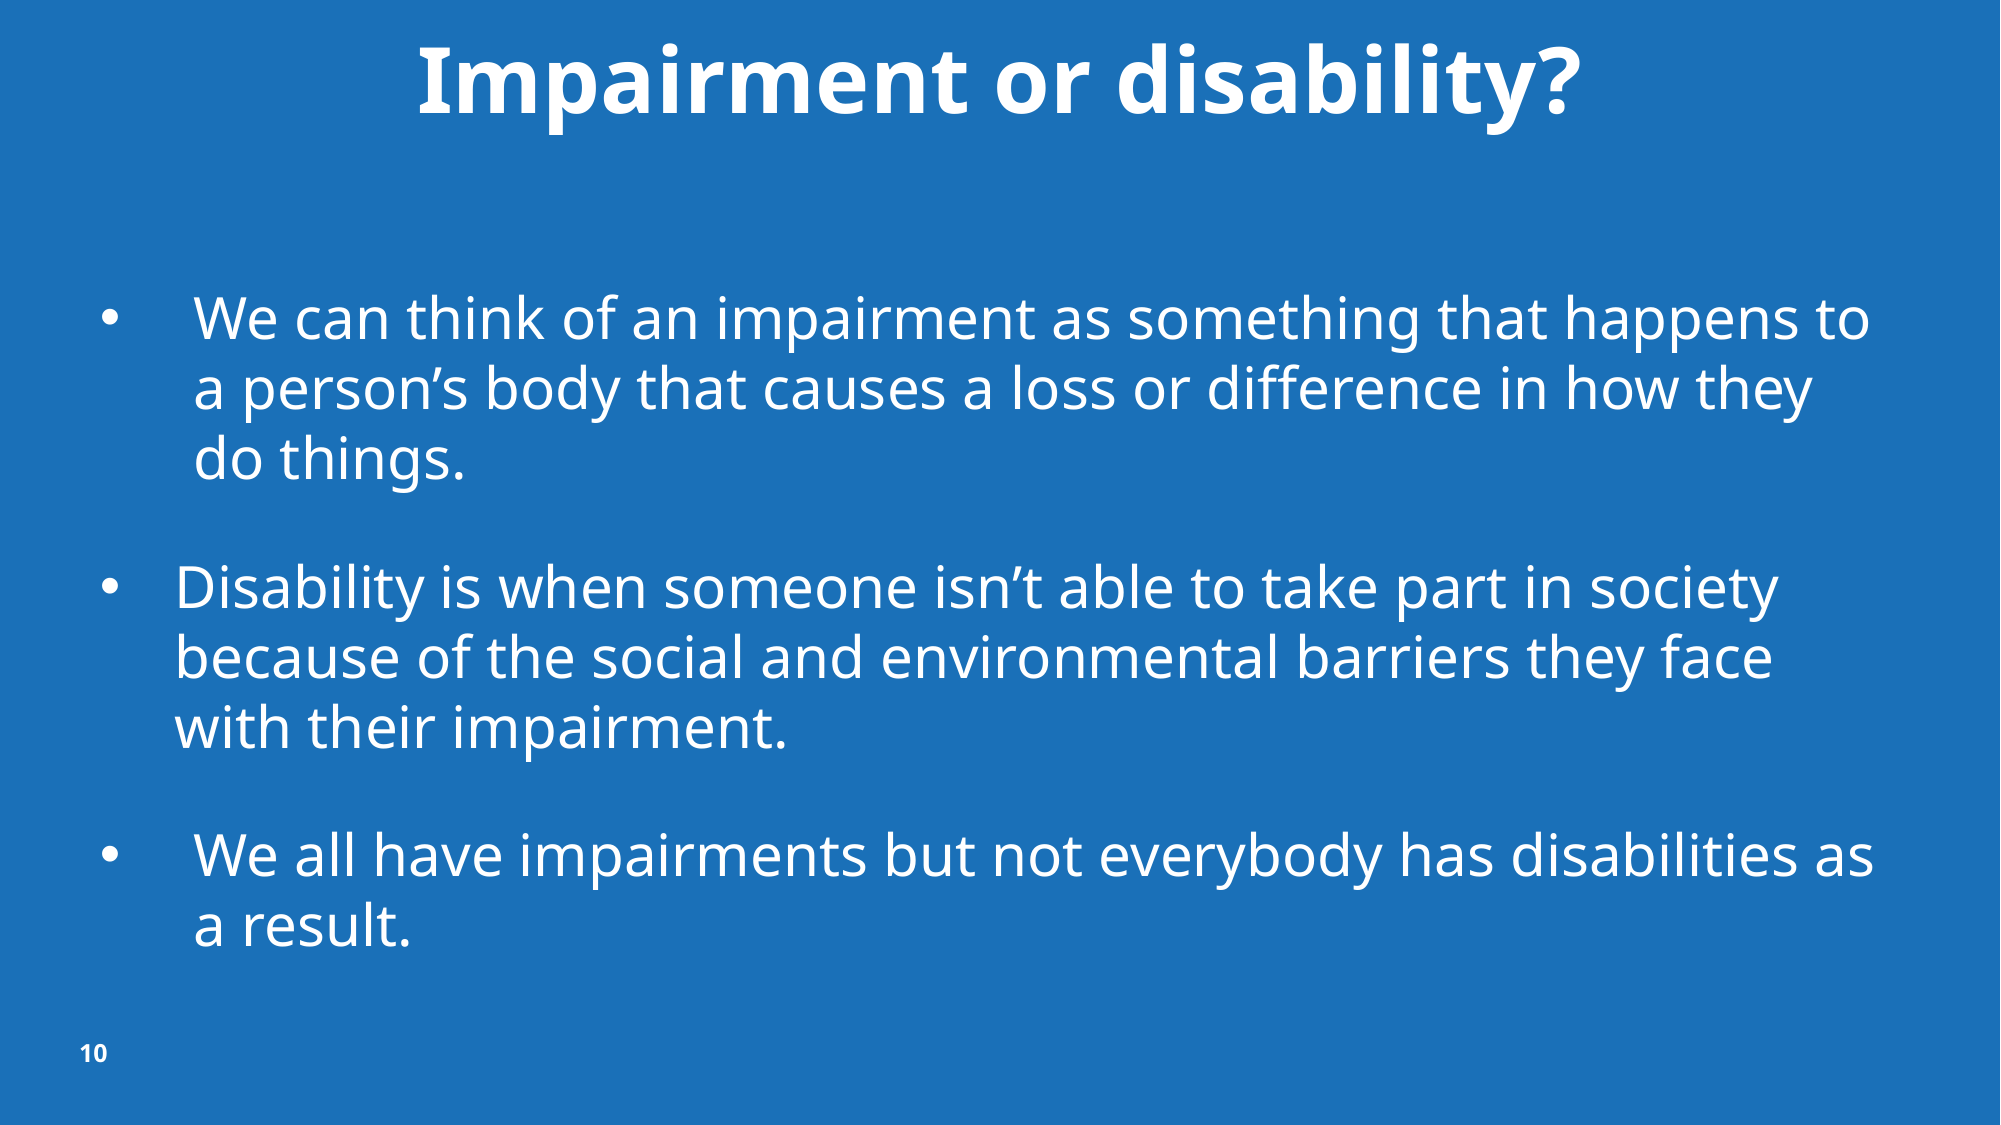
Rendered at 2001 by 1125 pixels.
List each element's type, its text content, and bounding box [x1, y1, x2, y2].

title Impairment or disability? [99, 44, 1900, 233]
list We can think of an impairment as something that happens to a person’s body that causes a loss or difference in how they do things. Disability is when someone isn’t able to take part in society because of the social and environmental barriers they face with their impairment. We all have impairments but not everybody has disabilities as a result. [99, 281, 1900, 844]
slide_number 10 [79, 1023, 189, 1072]
